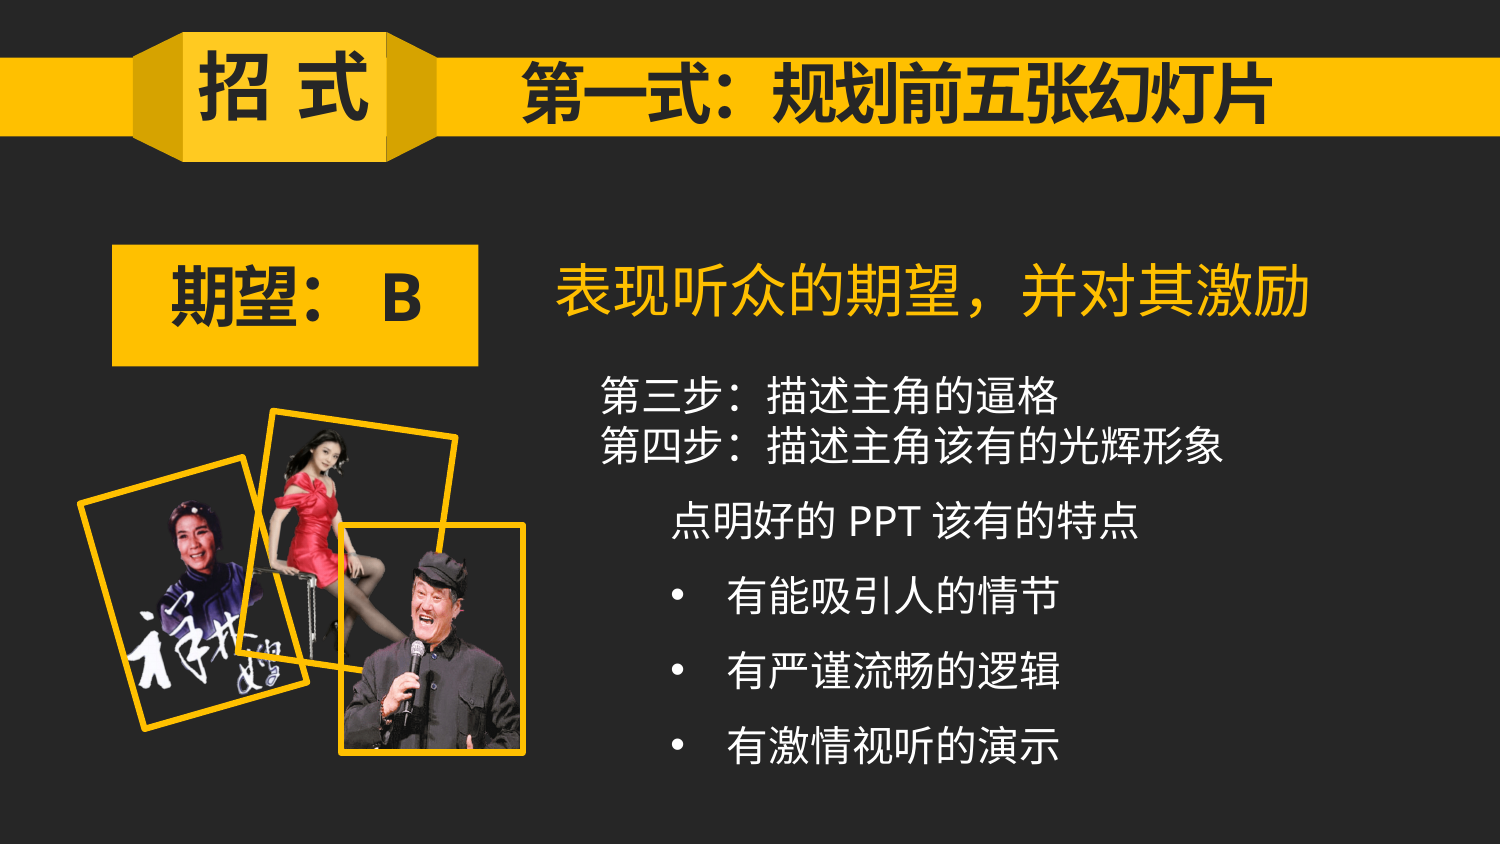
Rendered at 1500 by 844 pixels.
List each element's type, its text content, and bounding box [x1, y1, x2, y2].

picture [85, 415, 520, 750]
text_box 表现听众的期望，并对其激励 [539, 247, 1483, 332]
text_box 第一式：规划前五张幻灯片 [505, 44, 1353, 139]
text_box 期望：B [155, 246, 538, 342]
text_box 第三步：描述主角的逼格 第四步：描述主角该有的光辉形象 [584, 362, 1365, 478]
text_box [1353, 55, 1500, 138]
text_box [130, 30, 181, 164]
text_box [181, 30, 389, 164]
text_box 招 式 [182, 32, 417, 137]
text_box [389, 45, 439, 164]
text_box [438, 55, 505, 138]
text_box [110, 243, 480, 369]
text_box 点明好的PPT该有的特点 有能吸引人的情节 有严谨流畅的逻辑 有激情视听的演示 [655, 486, 1436, 777]
text_box [0, 55, 131, 138]
